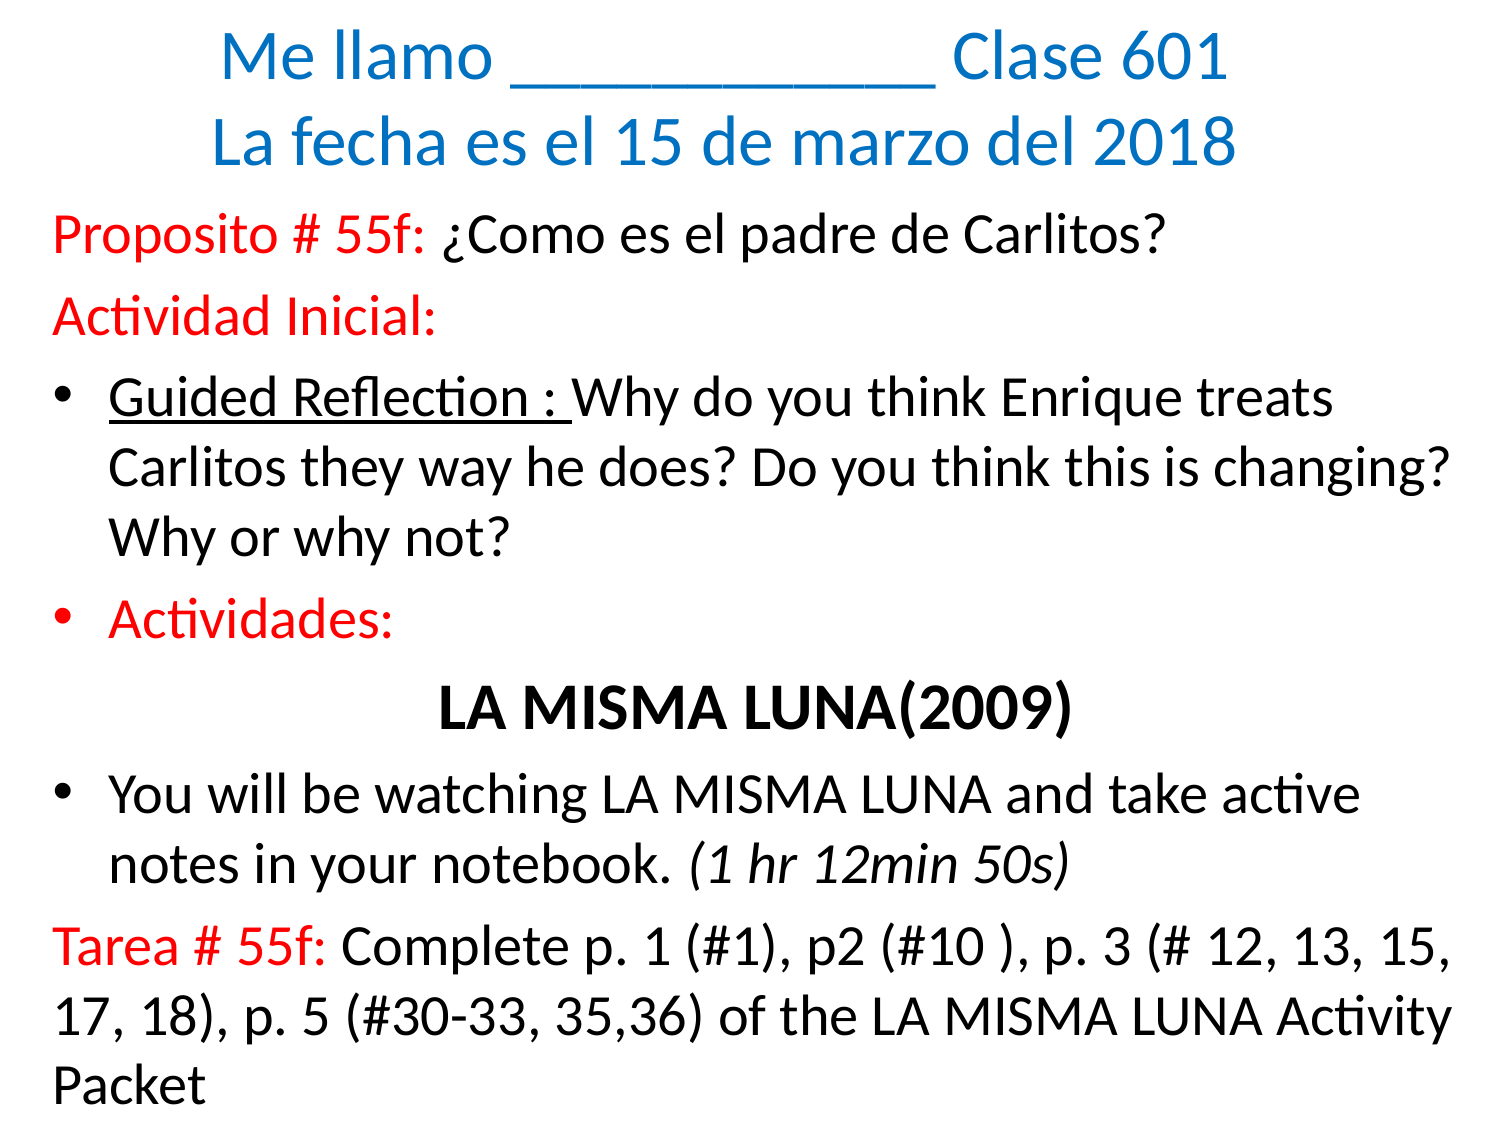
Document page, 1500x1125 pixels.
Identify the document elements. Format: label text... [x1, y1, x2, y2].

title Me llamo ____________ Clase 601 La fecha es el 15 de marzo del 2018 [50, 0, 1400, 188]
list Proposito # 55f: ¿Como es el padre de Carlitos? Actividad Inicial: Guided Reflection : Why do you think Enrique treats Carlitos they way he does? Do you think this is changing? Why or why not? Actividades: LA MISMA LUNA(2009) You will be watching LA MISMA LUNA and take active notes in your notebook. (1 hr 12min 50s) Tarea # 55f: Complete p. 1 (#1), p2 (#10 ), p. 3 (# 12, 13, 15, 17, 18), p. 5 (#30-33, 35,36) of the LA MISMA LUNA Activity Packet [37, 187, 1475, 950]
